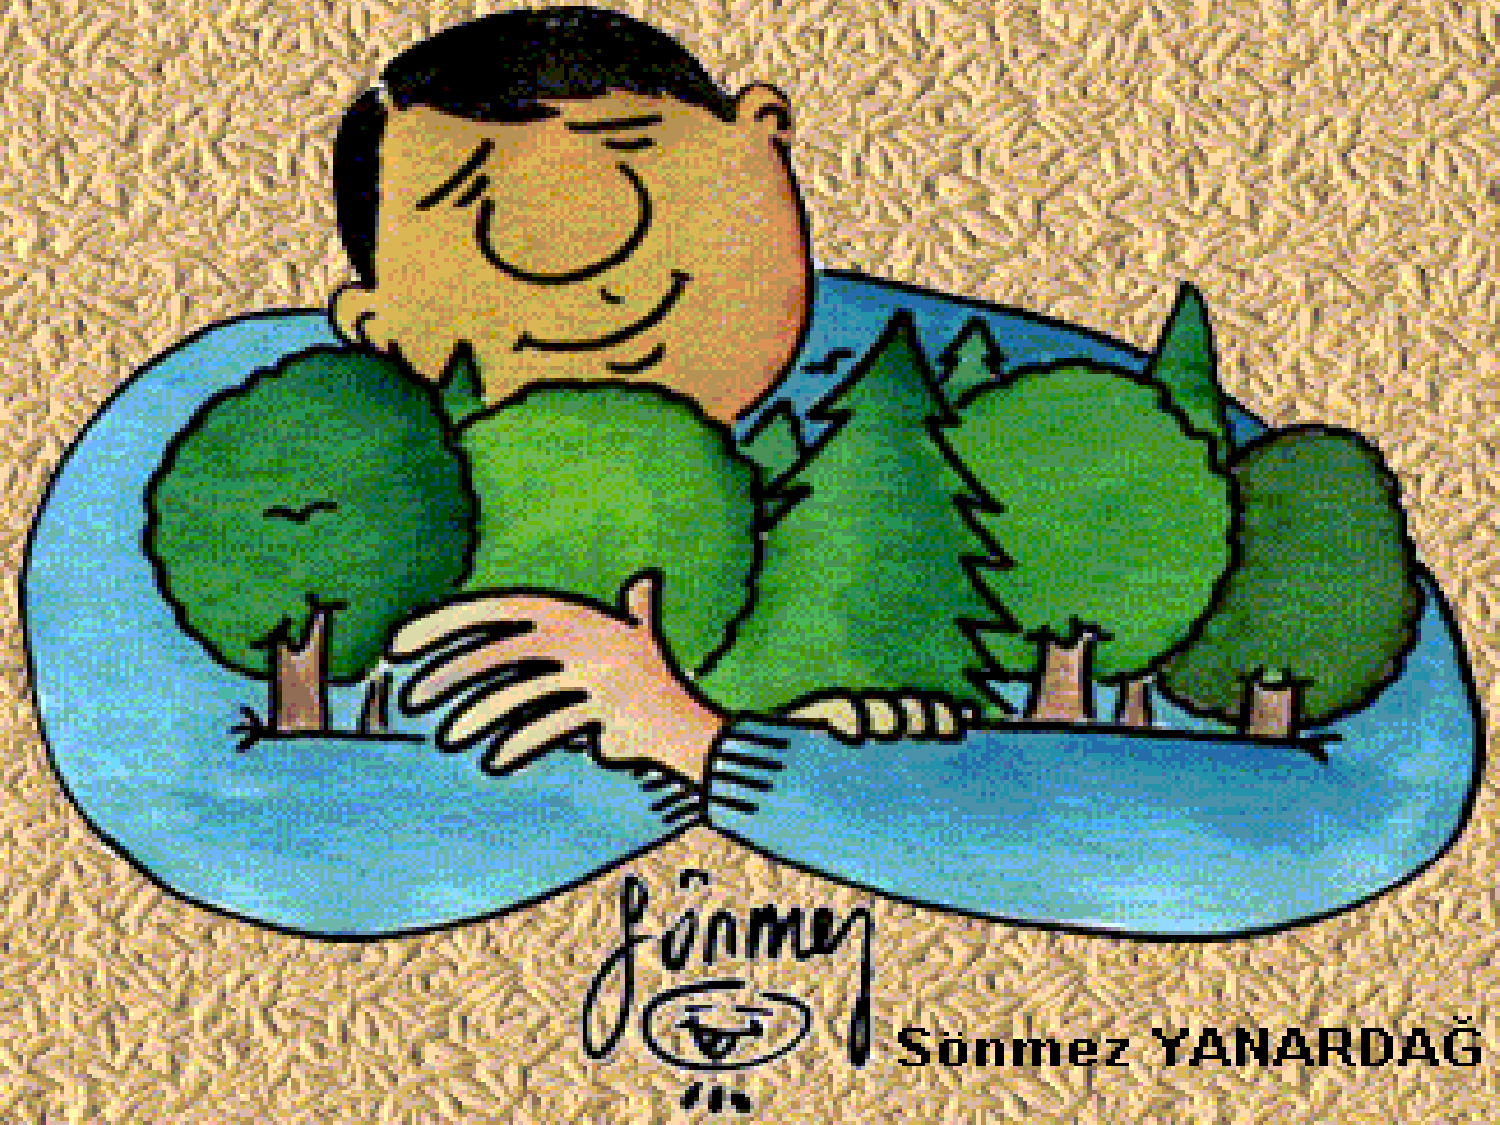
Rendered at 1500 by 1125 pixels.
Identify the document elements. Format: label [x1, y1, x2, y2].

list [0, 0, 1500, 1125]
